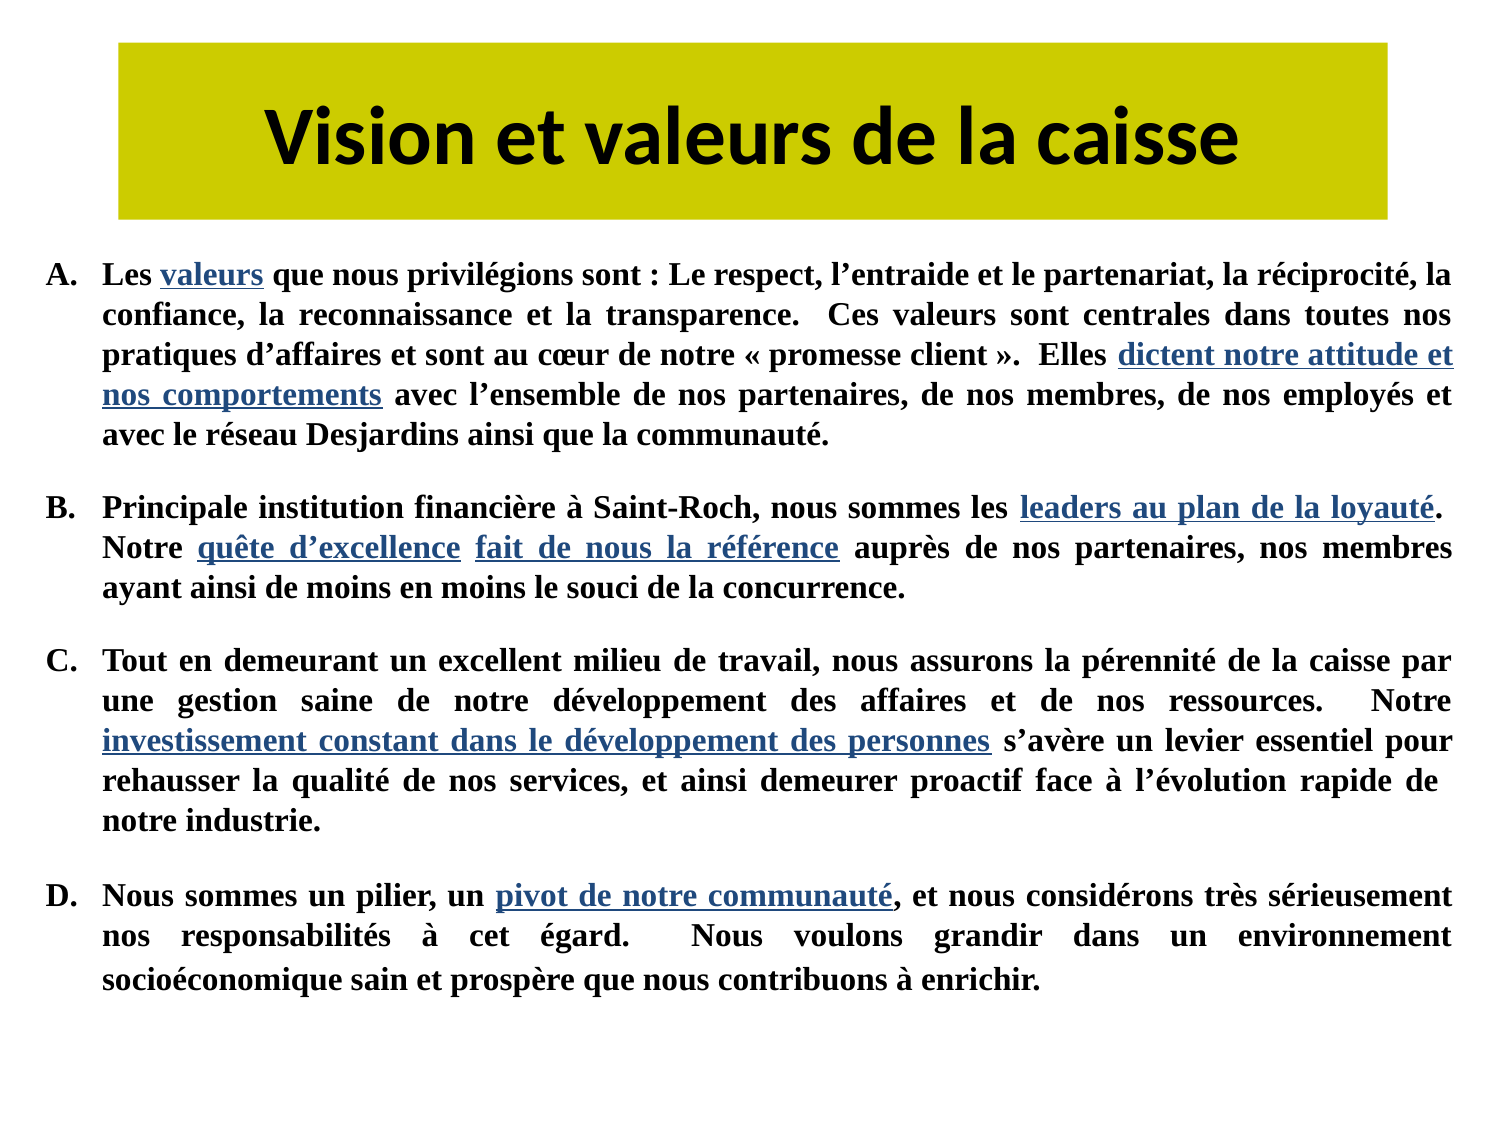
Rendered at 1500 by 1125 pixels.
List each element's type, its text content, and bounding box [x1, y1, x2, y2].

title Vision et valeurs de la caisse [118, 42, 1388, 205]
text_box Les valeurs que nous privilégions sont : Le respect, l’entraide et le partenariat, la réciprocité, la confiance, la reconnaissance et la transparence. Ces valeurs sont centrales dans toutes nos pratiques d’affaires et sont au cœur de notre « promesse client ». Elles dictent notre attitude et nos comportements avec l’ensemble de nos partenaires, de nos membres, de nos employés et avec le réseau Desjardins ainsi que la communauté. Principale institution financière à Saint-Roch, nous sommes les leaders au plan de la loyauté. Notre quête d’excellence fait de nous la référence auprès de nos partenaires, nos membres ayant ainsi de moins en moins le souci de la concurrence. Tout en demeurant un excellent milieu de travail, nous assurons la pérennité de la caisse par une gestion saine de notre développement des affaires et de nos ressources. Notre investissement constant dans le développement des personnes s’avère un levier essentiel pour rehausser la qualité de nos services, et ainsi demeurer proactif face à l’évolution rapide de notre industrie. Nous sommes un pilier, un pivot de notre communauté, et nous considérons très sérieusement nos responsabilités à cet égard. Nous voulons grandir dans un environnement socioéconomique sain et prospère que nous contribuons à enrichir. [0, 203, 1500, 1047]
